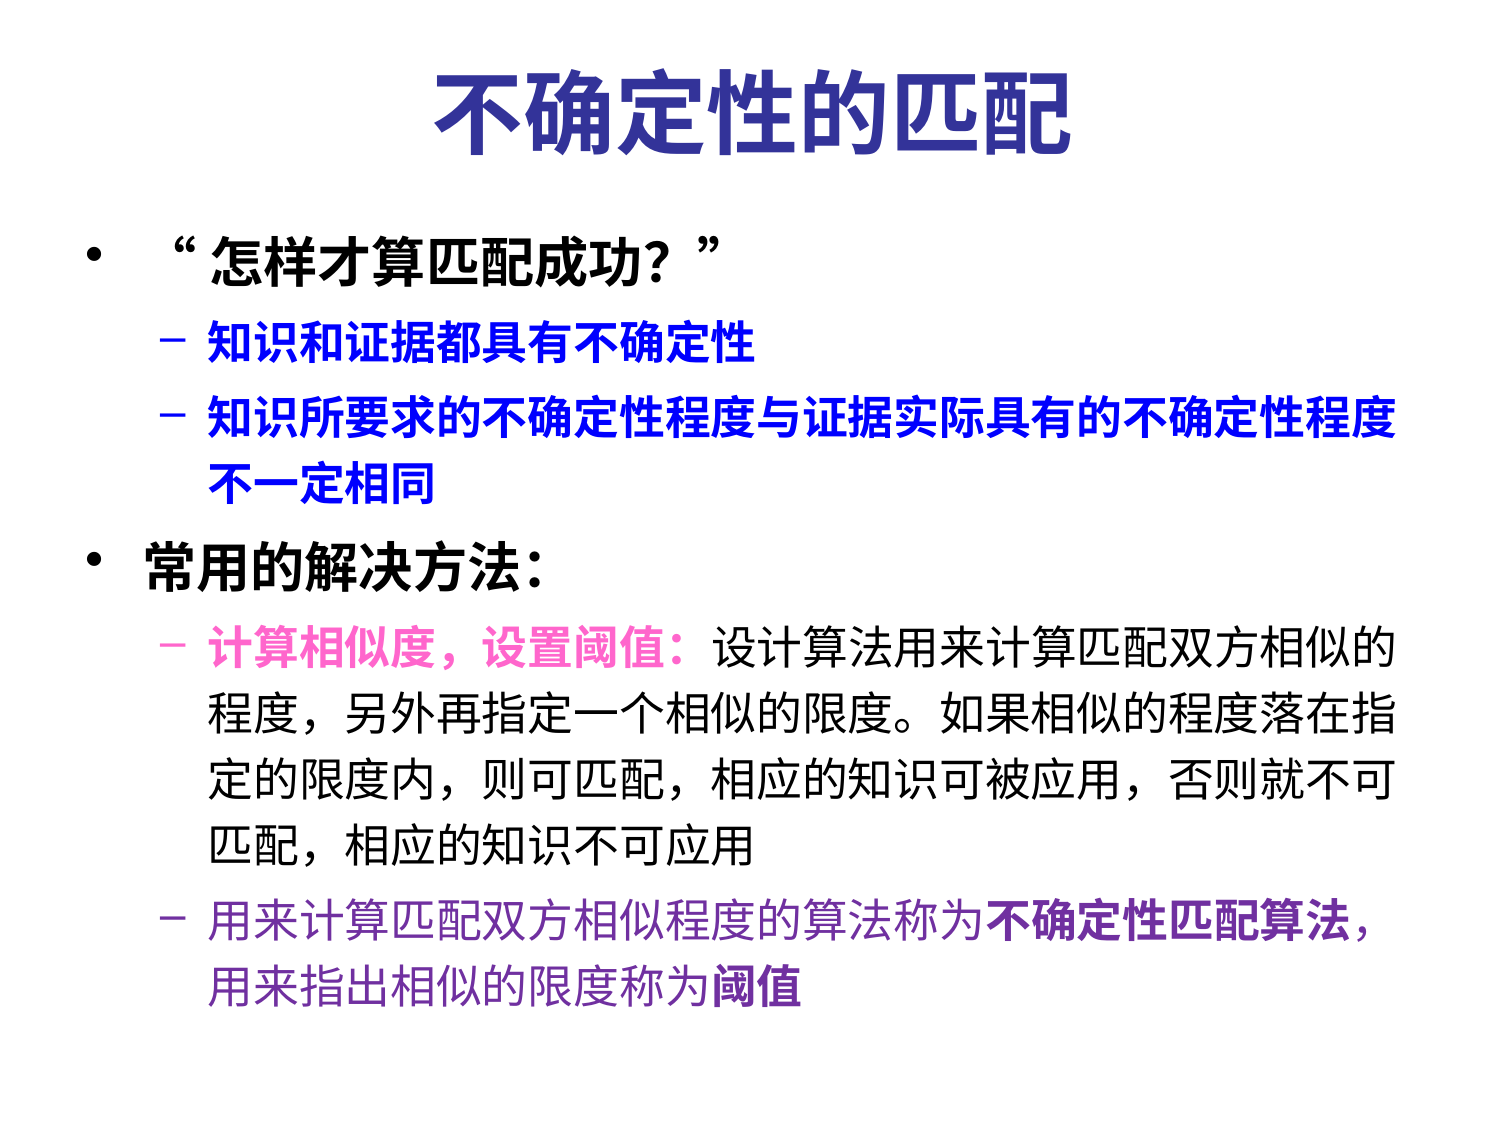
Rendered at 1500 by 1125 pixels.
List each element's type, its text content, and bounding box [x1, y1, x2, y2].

list “怎样才算匹配成功？” 知识和证据都具有不确定性 知识所要求的不确定性程度与证据实际具有的不确定性程度不一定相同 常用的解决方法： 计算相似度，设置阈值：设计算法用来计算匹配双方相似的程度，另外再指定一个相似的限度。如果相似的程度落在指定的限度内，则可匹配，相应的知识可被应用，否则就不可匹配，相应的知识不可应用 用来计算匹配双方相似程度的算法称为不确定性匹配算法，用来指出相似的限度称为阈值 [70, 208, 1421, 1077]
text_box 不确定性的匹配 [64, 48, 1442, 174]
